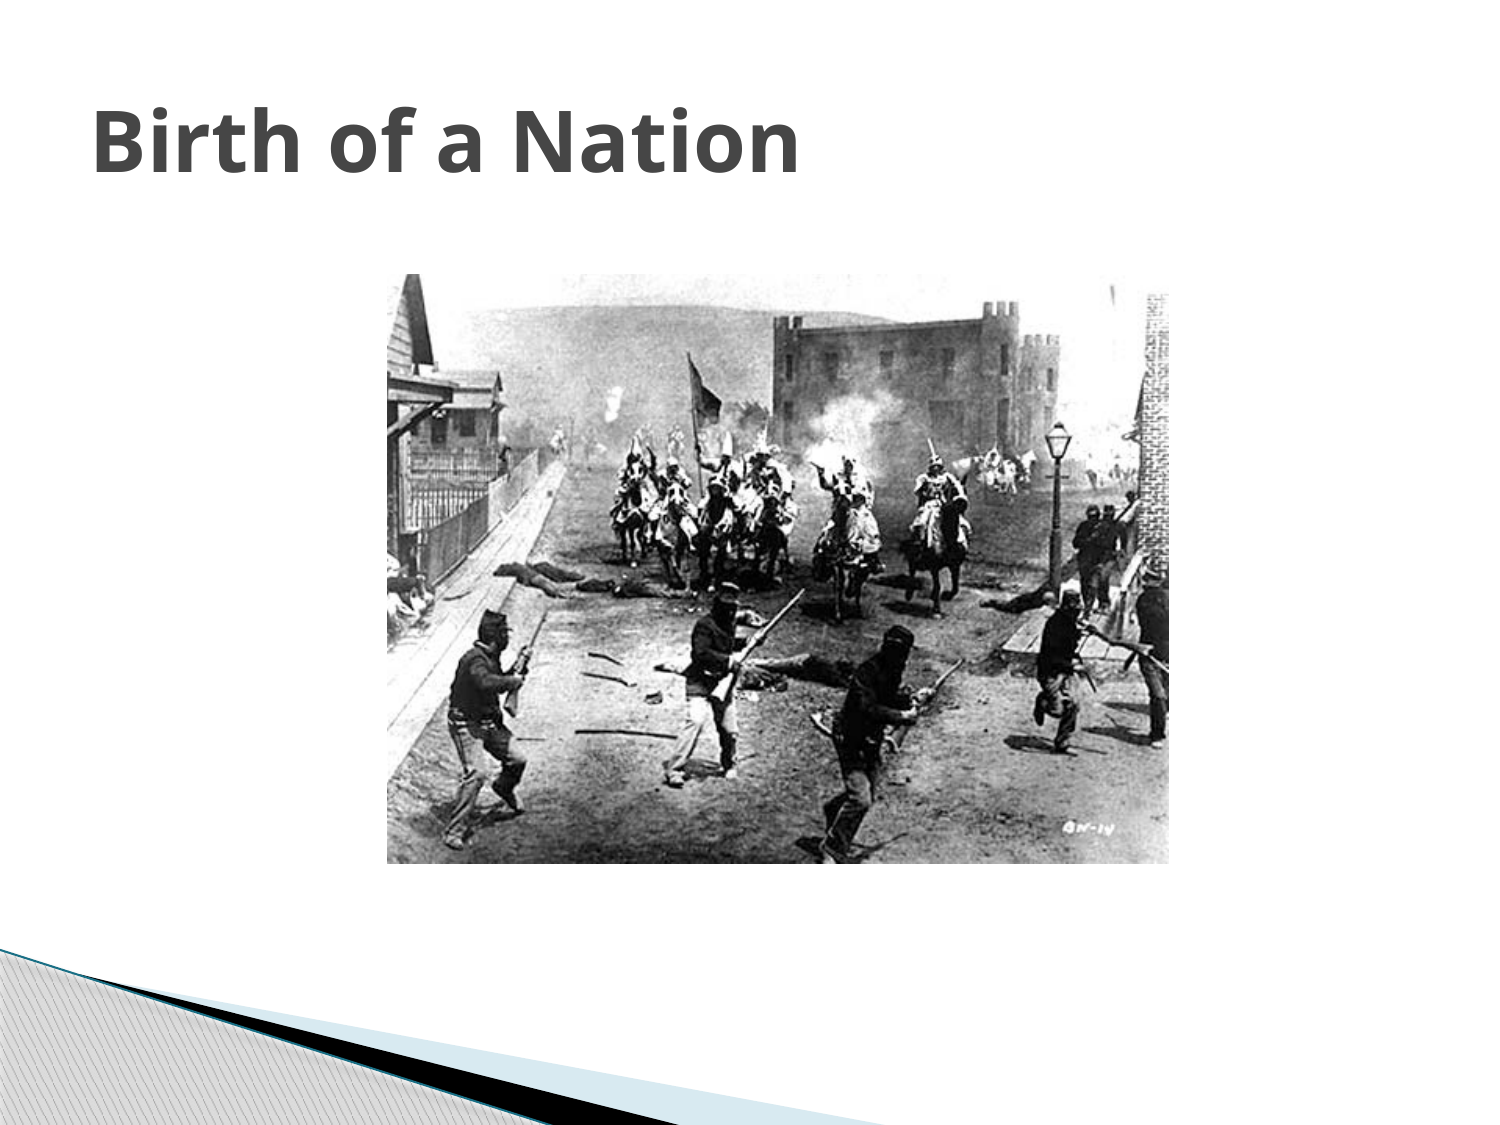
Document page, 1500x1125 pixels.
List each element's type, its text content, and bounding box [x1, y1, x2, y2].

title Birth of a Nation [75, 45, 1425, 233]
picture [387, 274, 1169, 865]
